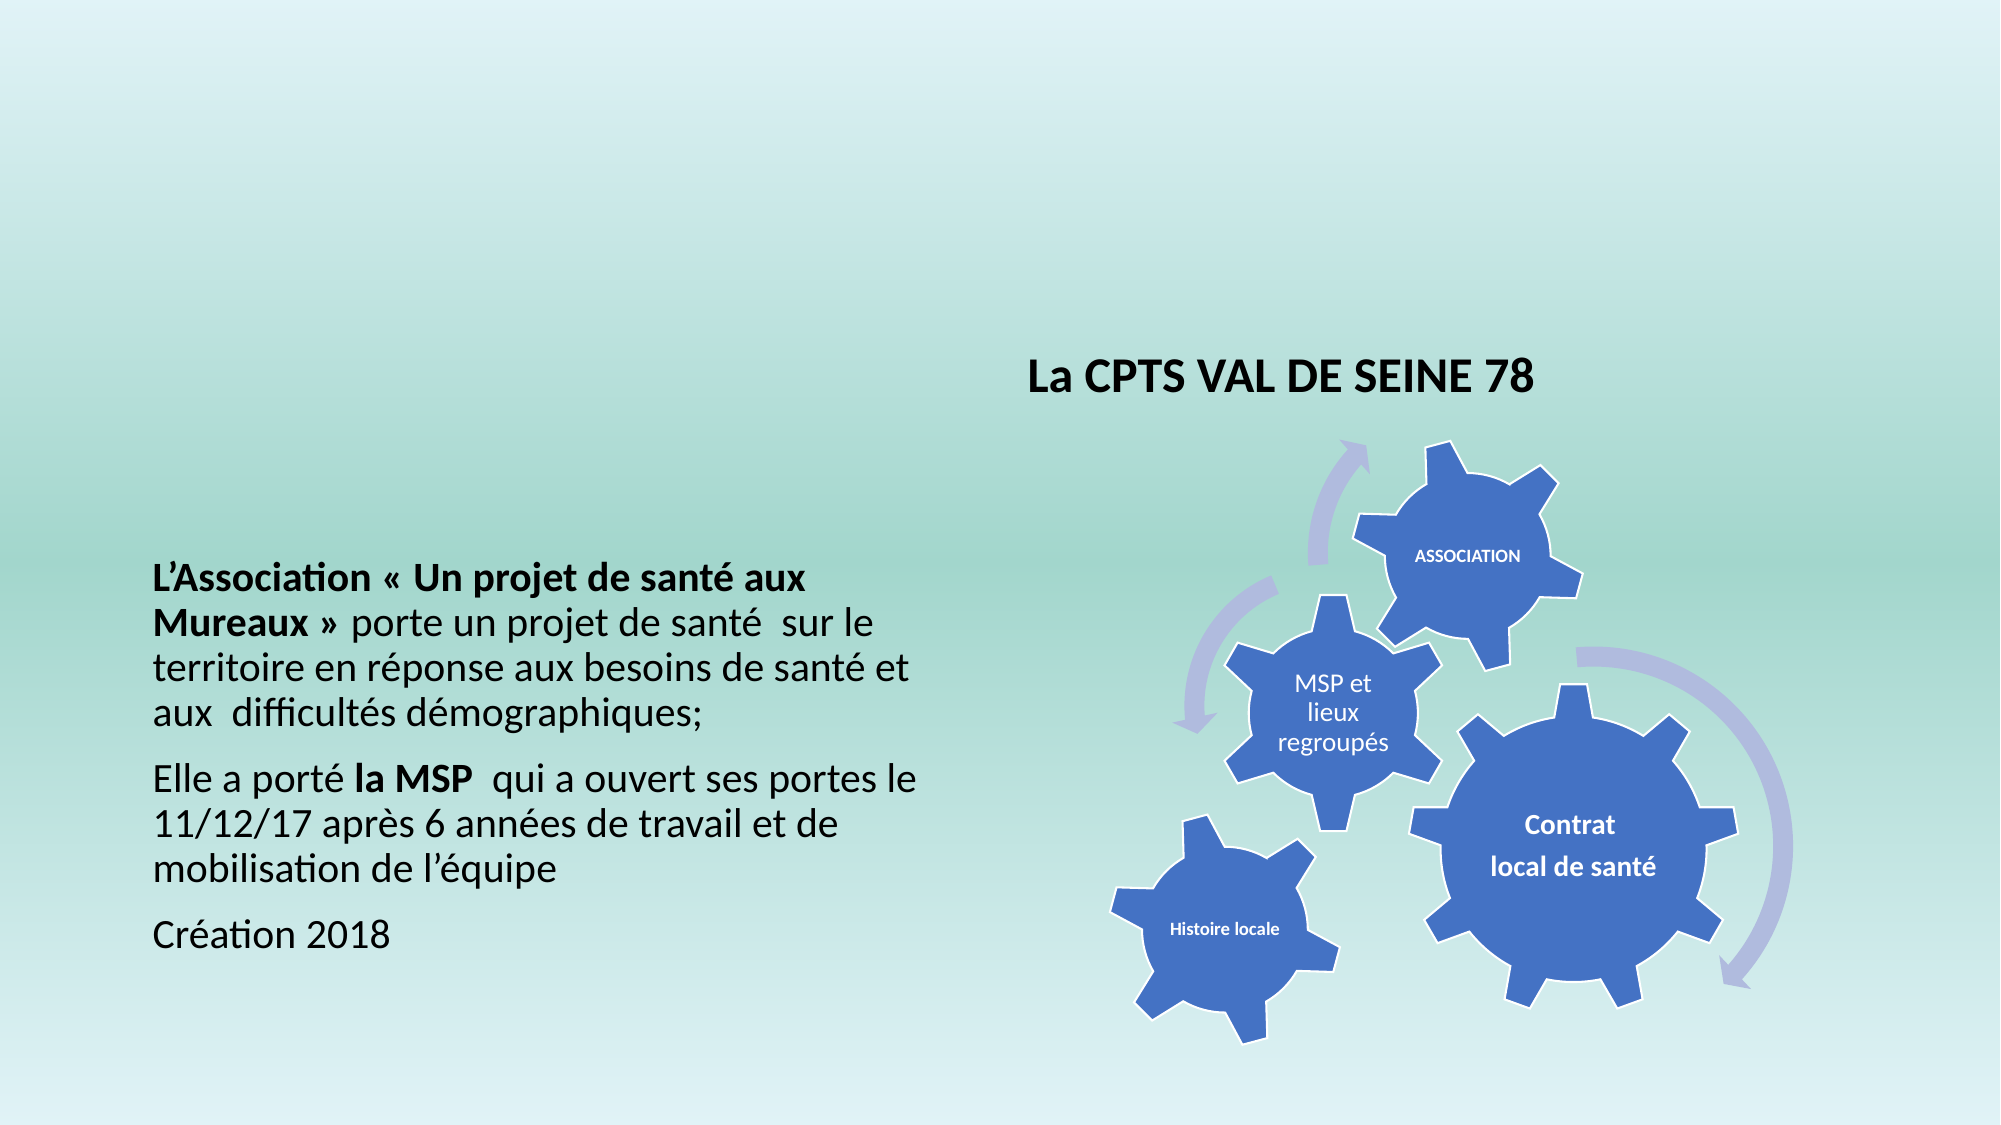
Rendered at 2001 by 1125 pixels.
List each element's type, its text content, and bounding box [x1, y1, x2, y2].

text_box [1106, 811, 1344, 1049]
list La CPTS VAL DE SEINE 78 [1012, 275, 1863, 410]
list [1012, 410, 1863, 1016]
list L’Association « Un projet de santé aux Mureaux » porte un projet de santé sur le territoire en réponse aux besoins de santé et aux difficultés démographiques; Elle a porté la MSP qui a ouvert ses portes le 11/12/17 après 6 années de travail et de mobilisation de l’équipe Création 2018 [137, 548, 984, 1016]
